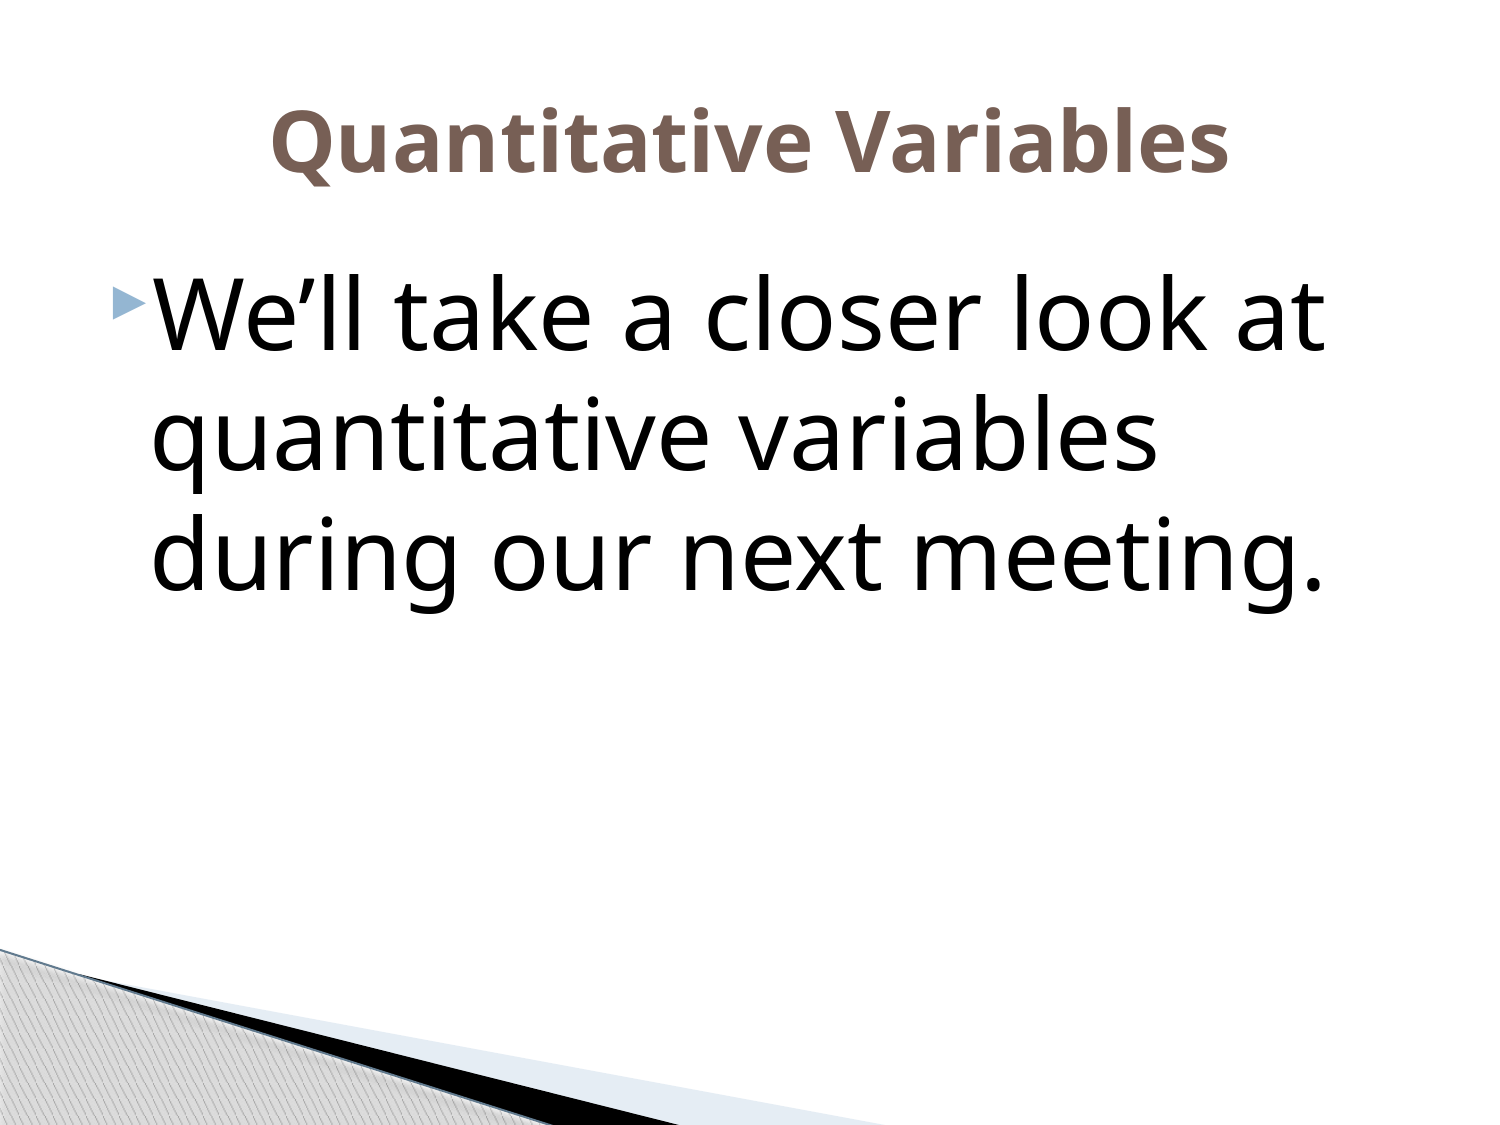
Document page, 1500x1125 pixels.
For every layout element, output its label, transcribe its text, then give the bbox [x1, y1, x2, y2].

title Quantitative Variables [75, 45, 1425, 233]
list We’ll take a closer look at quantitative variables during our next meeting. [75, 243, 1425, 986]
